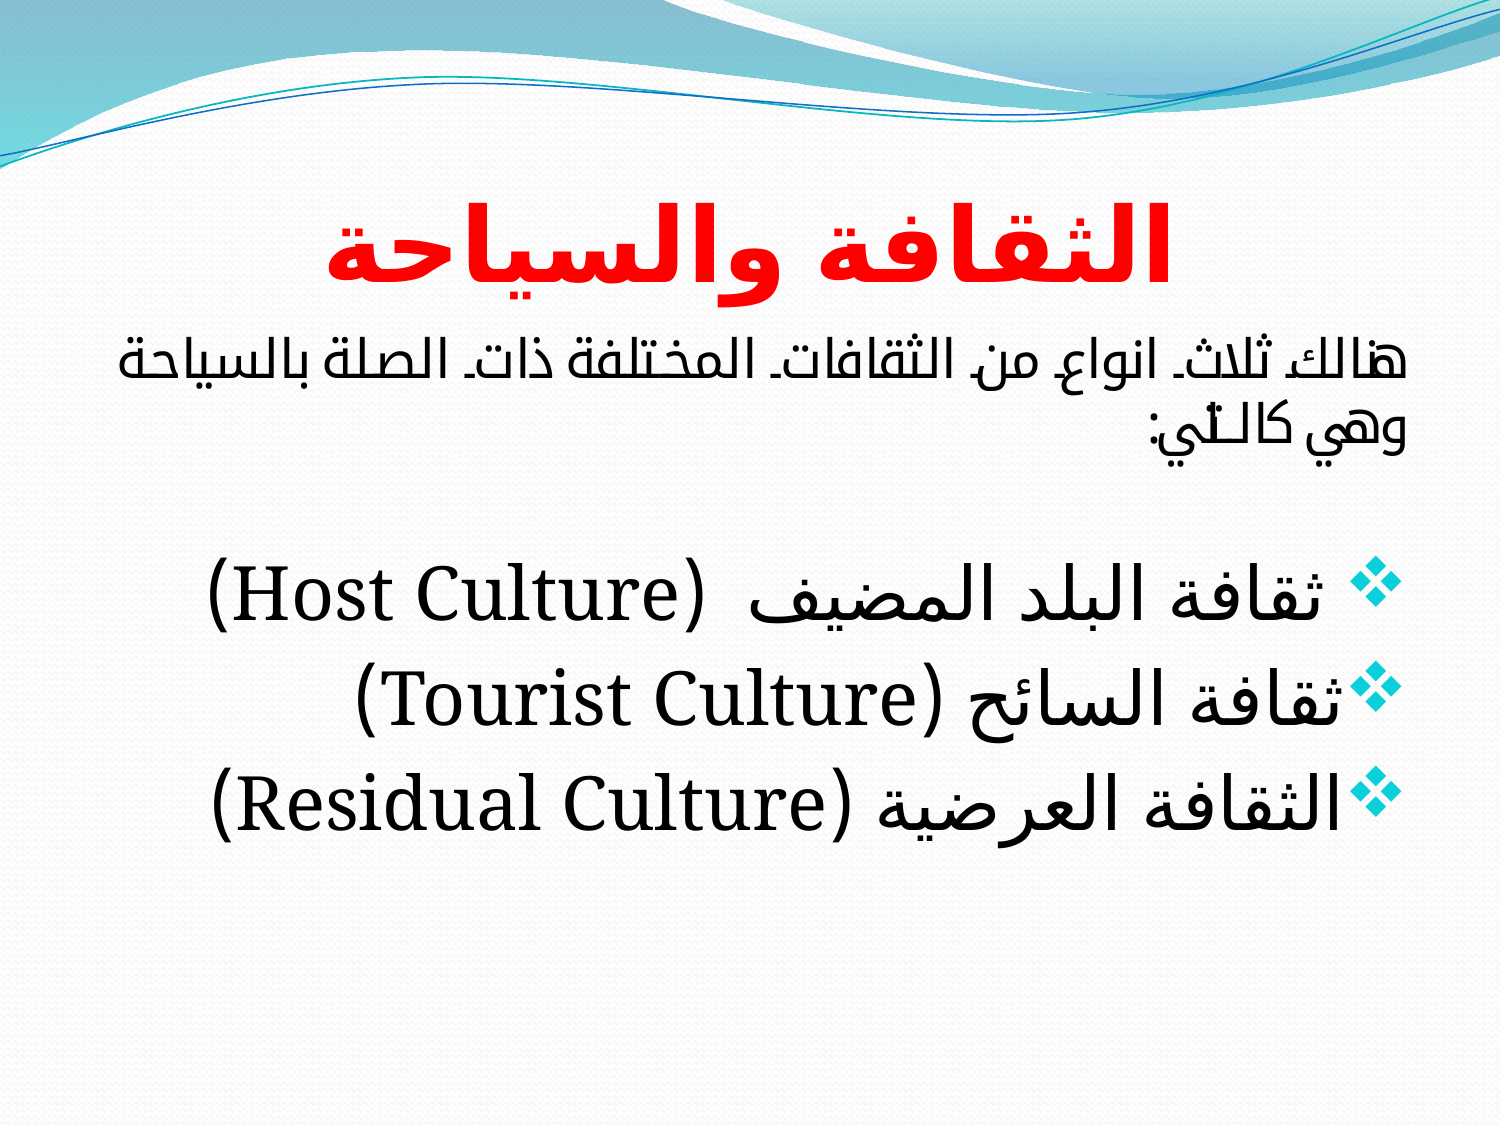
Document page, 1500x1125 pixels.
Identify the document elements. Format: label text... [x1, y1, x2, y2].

title الثقافة والسياحة [75, 115, 1425, 303]
list هنالك ثلاث انواع من الثقافات المختلفة ذات الصلة بالسياحة وهي كالاتي: ثقافة البلد المضيف (Host Culture) ثقافة السائح (Tourist Culture) الثقافة العرضية (Residual Culture) [75, 317, 1425, 1038]
